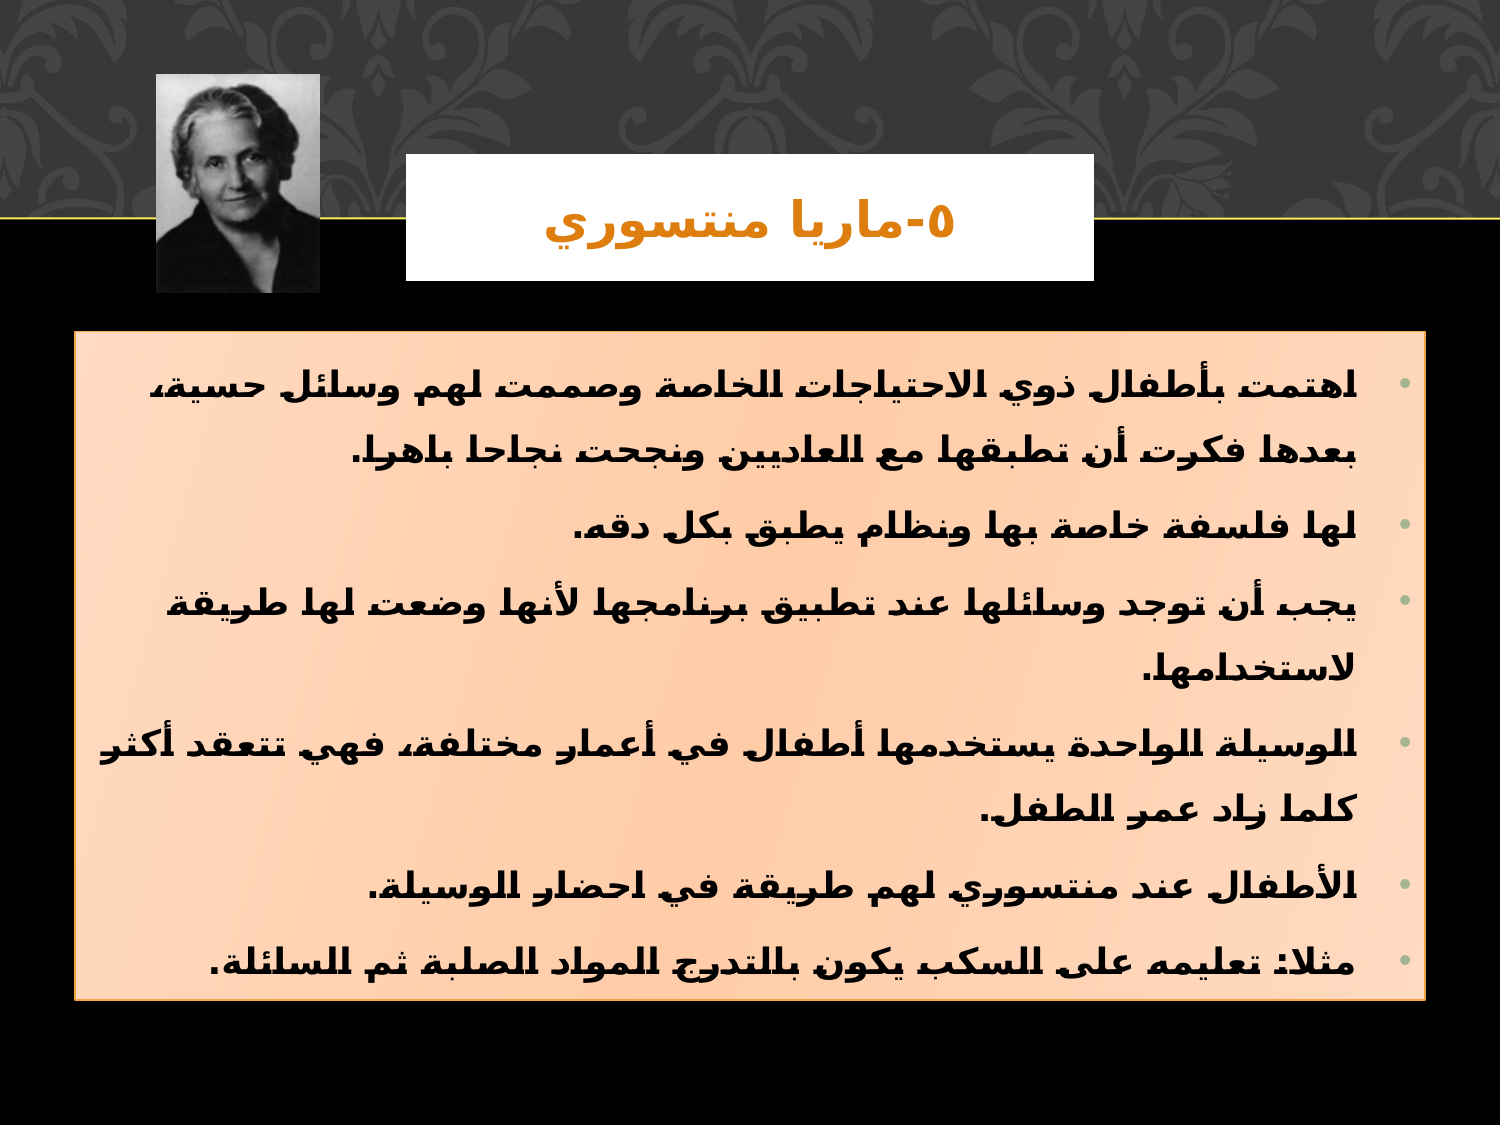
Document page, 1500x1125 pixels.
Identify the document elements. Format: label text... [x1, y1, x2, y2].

title ٥-ماريا منتسوري [406, 154, 1094, 281]
list اهتمت بأطفال ذوي الاحتياجات الخاصة وصممت لهم وسائل حسية، بعدها فكرت أن تطبقها مع العاديين ونجحت نجاحا باهرا. لها فلسفة خاصة بها ونظام يطبق بكل دقه. يجب أن توجد وسائلها عند تطبيق برنامجها لأنها وضعت لها طريقة لاستخدامها. الوسيلة الواحدة يستخدمها أطفال في أعمار مختلفة، فهي تتعقد أكثر كلما زاد عمر الطفل. الأطفال عند منتسوري لهم طريقة في احضار الوسيلة. مثلا: تعليمه على السكب يكون بالتدرج المواد الصلبة ثم السائلة. [74, 331, 1426, 1001]
picture [156, 74, 321, 293]
